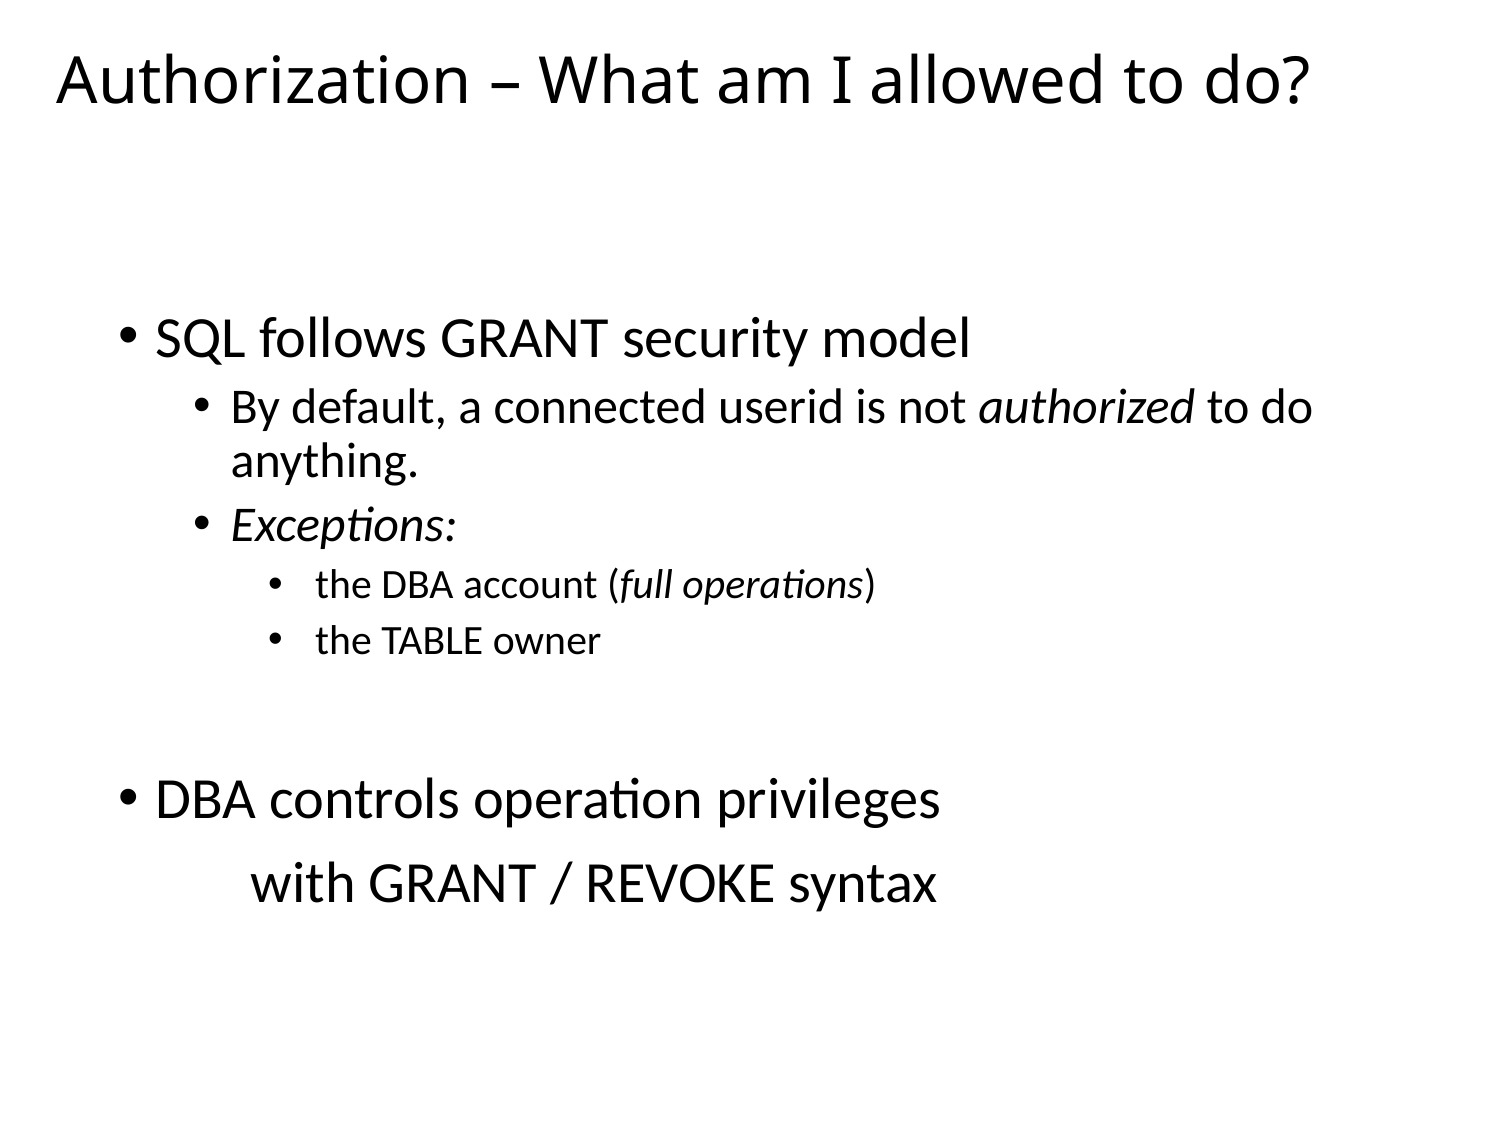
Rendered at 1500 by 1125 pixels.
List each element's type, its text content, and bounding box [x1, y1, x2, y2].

list SQL follows GRANT security model By default, a connected userid is not authorized to do anything. Exceptions: the DBA account (full operations) the TABLE owner DBA controls operation privileges with GRANT / REVOKE syntax [103, 299, 1397, 1014]
title Authorization – What am I allowed to do? [41, 39, 1485, 126]
